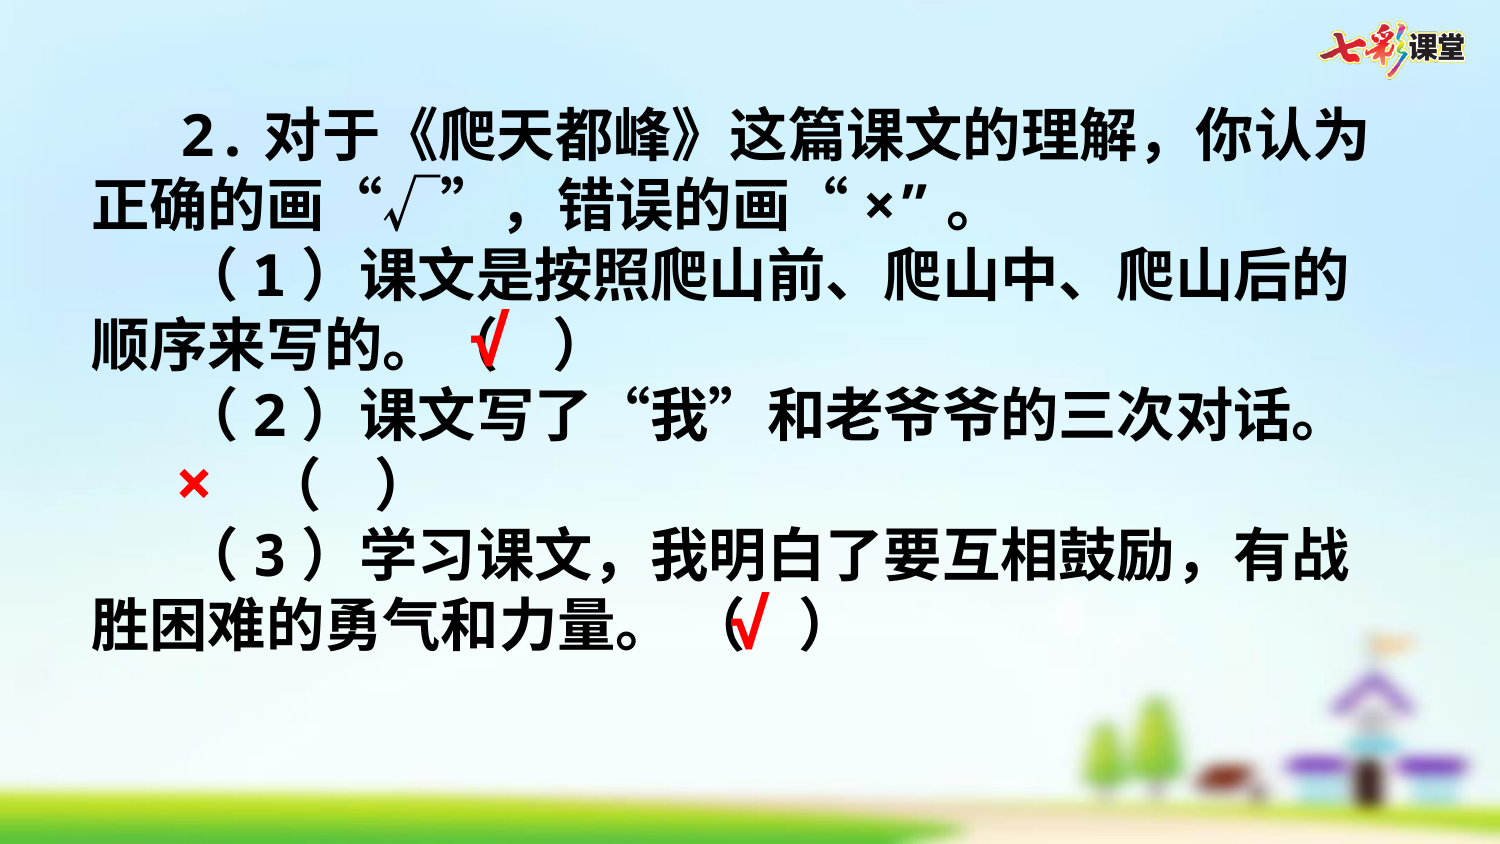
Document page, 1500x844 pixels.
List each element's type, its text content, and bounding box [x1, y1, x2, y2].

text_box √ [714, 575, 868, 671]
text_box × [159, 433, 313, 529]
text_box 2.对于《爬天都峰》这篇课文的理解，你认为正确的画“√”，错误的画“×”。 （1）课文是按照爬山前、爬山中、爬山后的顺序来写的。（ ） （2）课文写了“我”和老爷爷的三次对话。 （ ） （3）学习课文，我明白了要互相鼓励，有战胜困难的勇气和力量。 （ ） [76, 91, 1400, 736]
picture [0, 0, 1500, 844]
text_box √ [454, 291, 609, 387]
